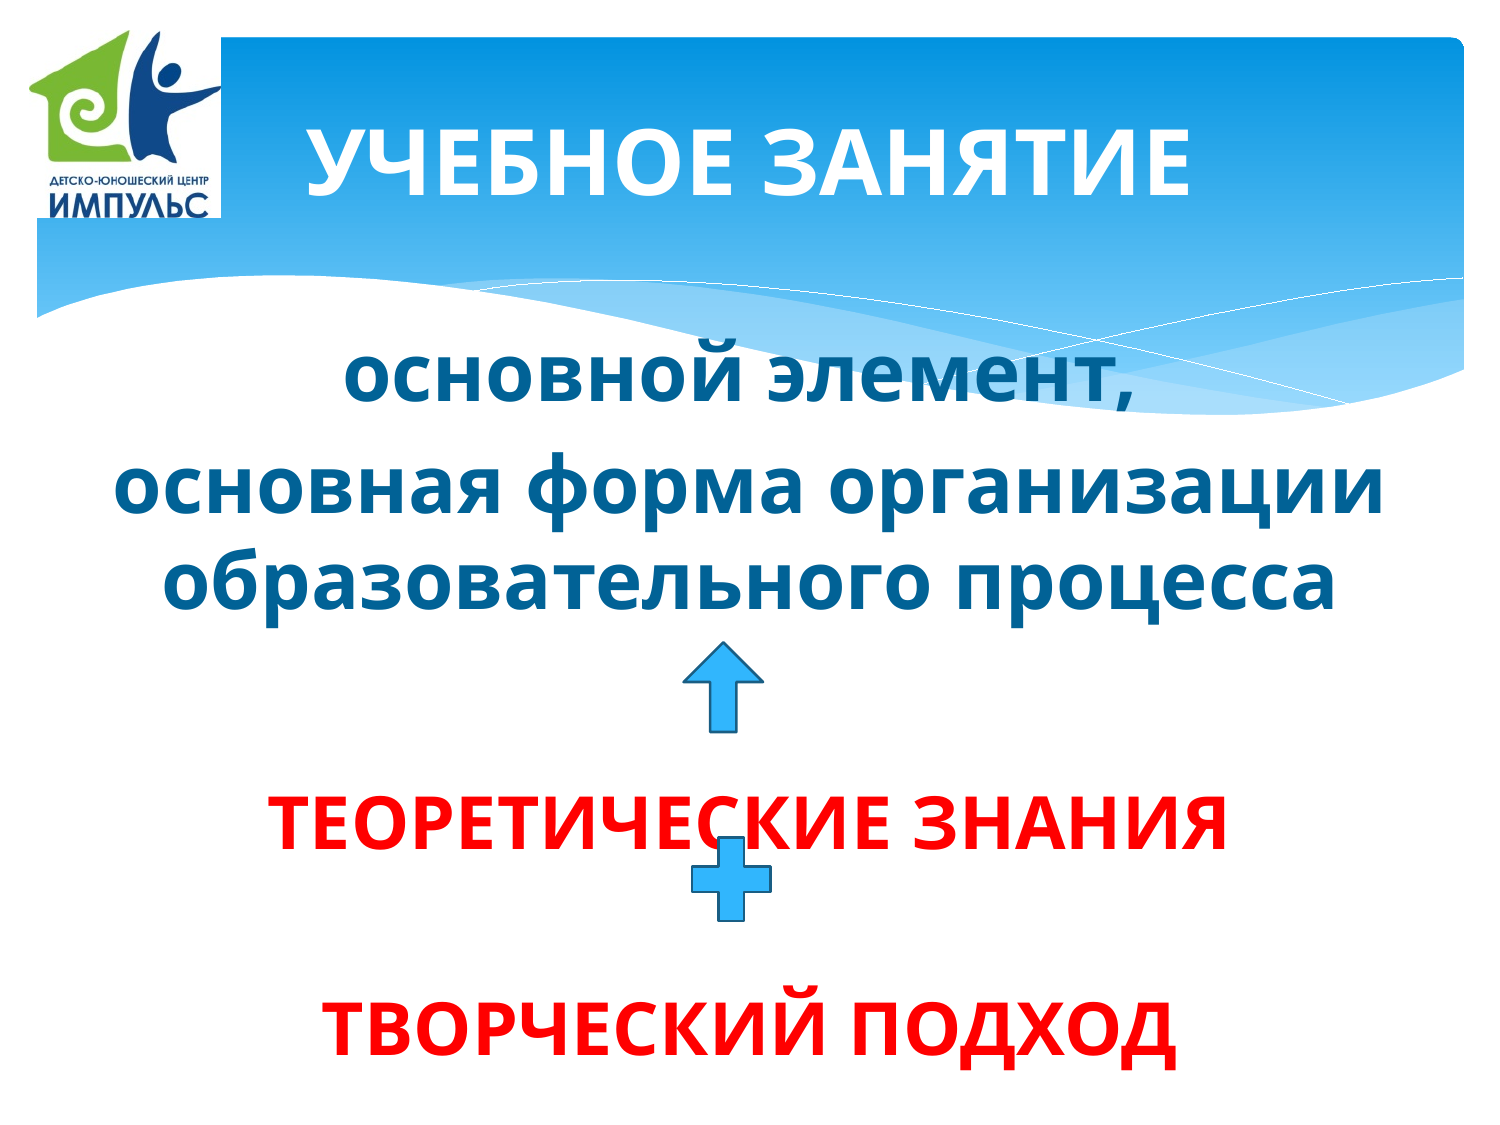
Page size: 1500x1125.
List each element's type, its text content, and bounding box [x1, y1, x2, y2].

text_box [691, 836, 772, 922]
list основной элемент, основная форма организации образовательного процесса ТЕОРЕТИЧЕСКИЕ ЗНАНИЯ ТВОРЧЕСКИЙ ПОДХОД [41, 314, 1459, 1083]
title УЧЕБНОЕ ЗАНЯТИЕ [75, 55, 1425, 261]
text_box [682, 641, 765, 734]
picture [28, 30, 221, 218]
